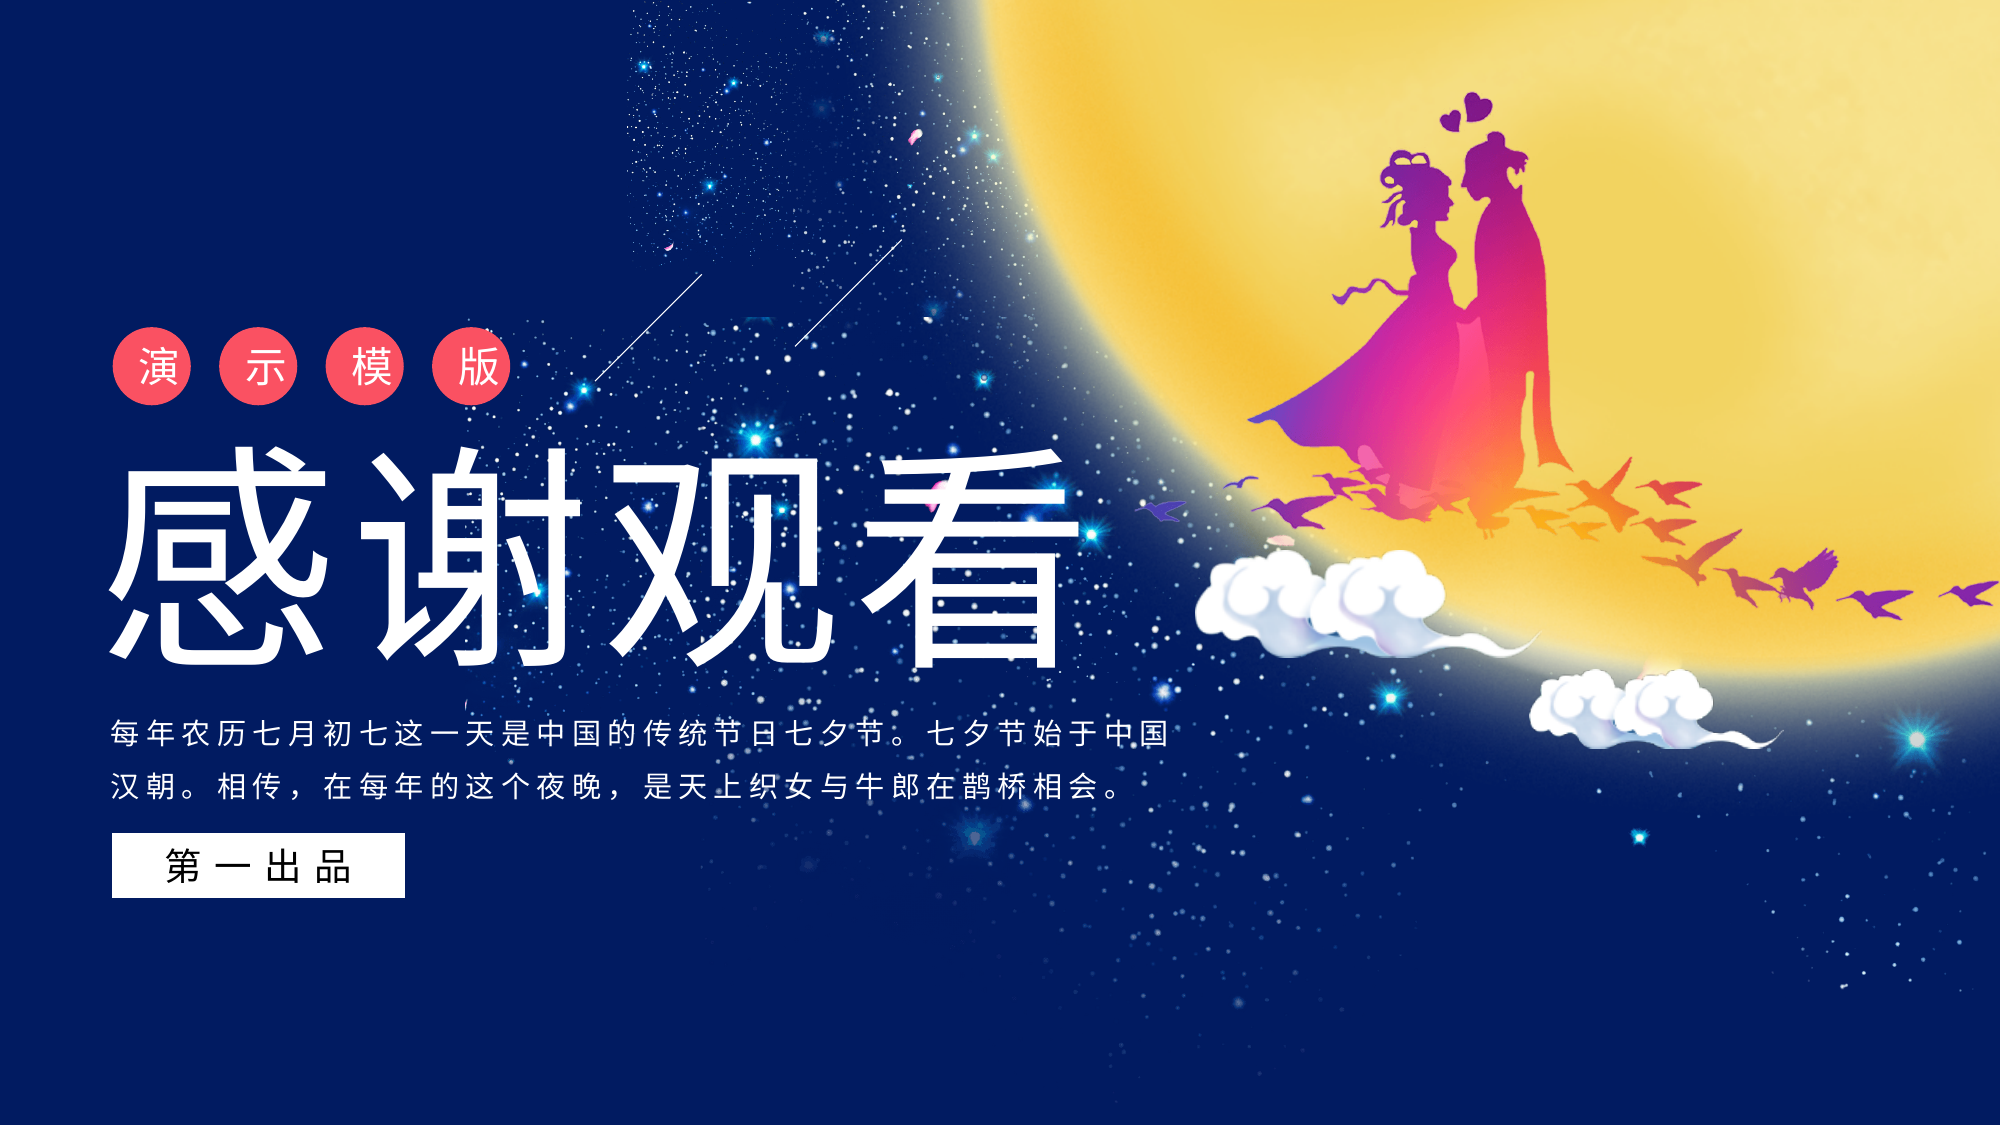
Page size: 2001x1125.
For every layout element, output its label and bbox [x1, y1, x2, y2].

picture [193, 0, 2000, 1104]
text_box [83, 239, 1320, 898]
